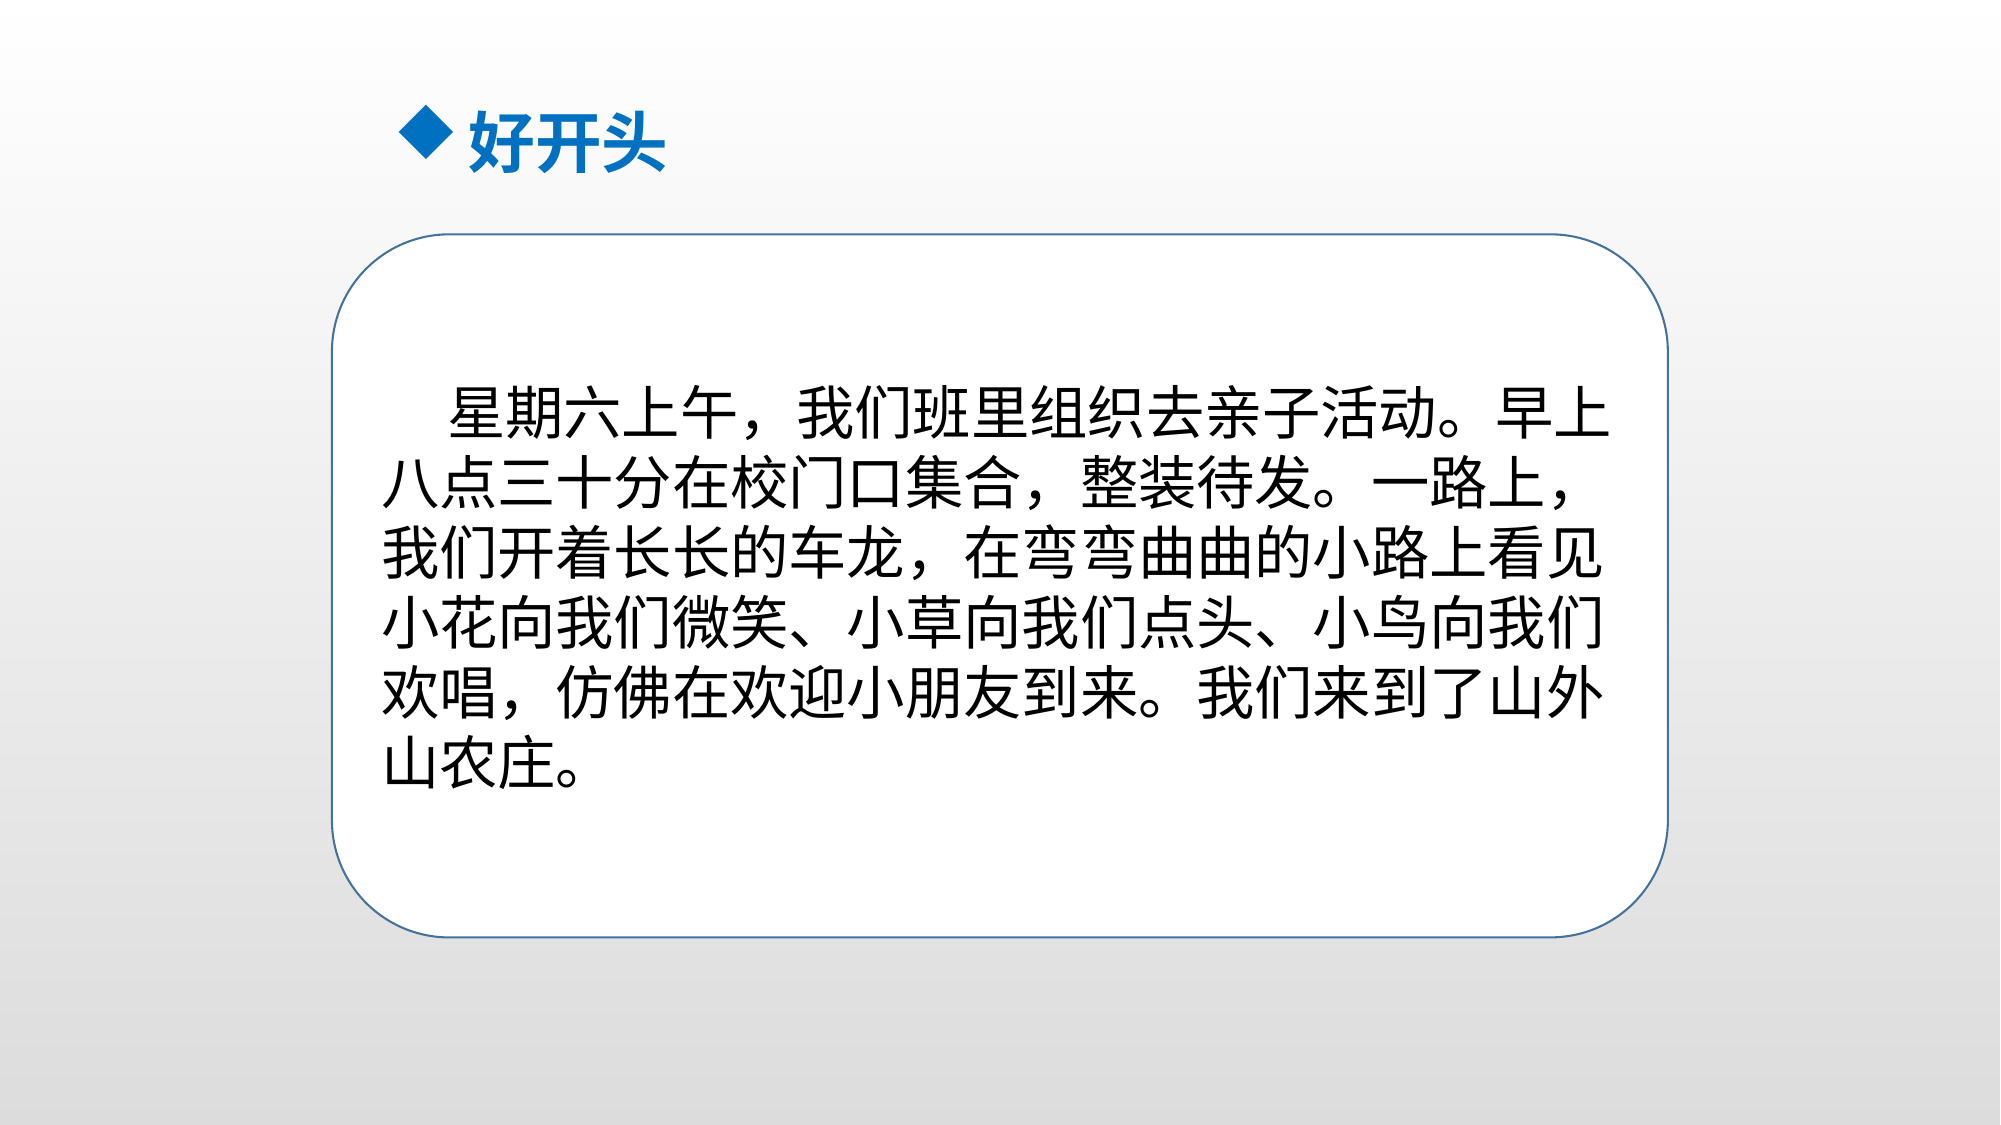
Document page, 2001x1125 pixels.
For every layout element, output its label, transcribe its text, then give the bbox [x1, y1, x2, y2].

text_box 星期六上午，我们班里组织去亲子活动。早上八点三十分在校门口集合，整装待发。一路上，我们开着长长的车龙，在弯弯曲曲的小路上看见小花向我们微笑、小草向我们点头、小鸟向我们欢唱，仿佛在欢迎小朋友到来。我们来到了山外山农庄。 [330, 233, 1669, 939]
text_box 好开头 [378, 93, 761, 189]
